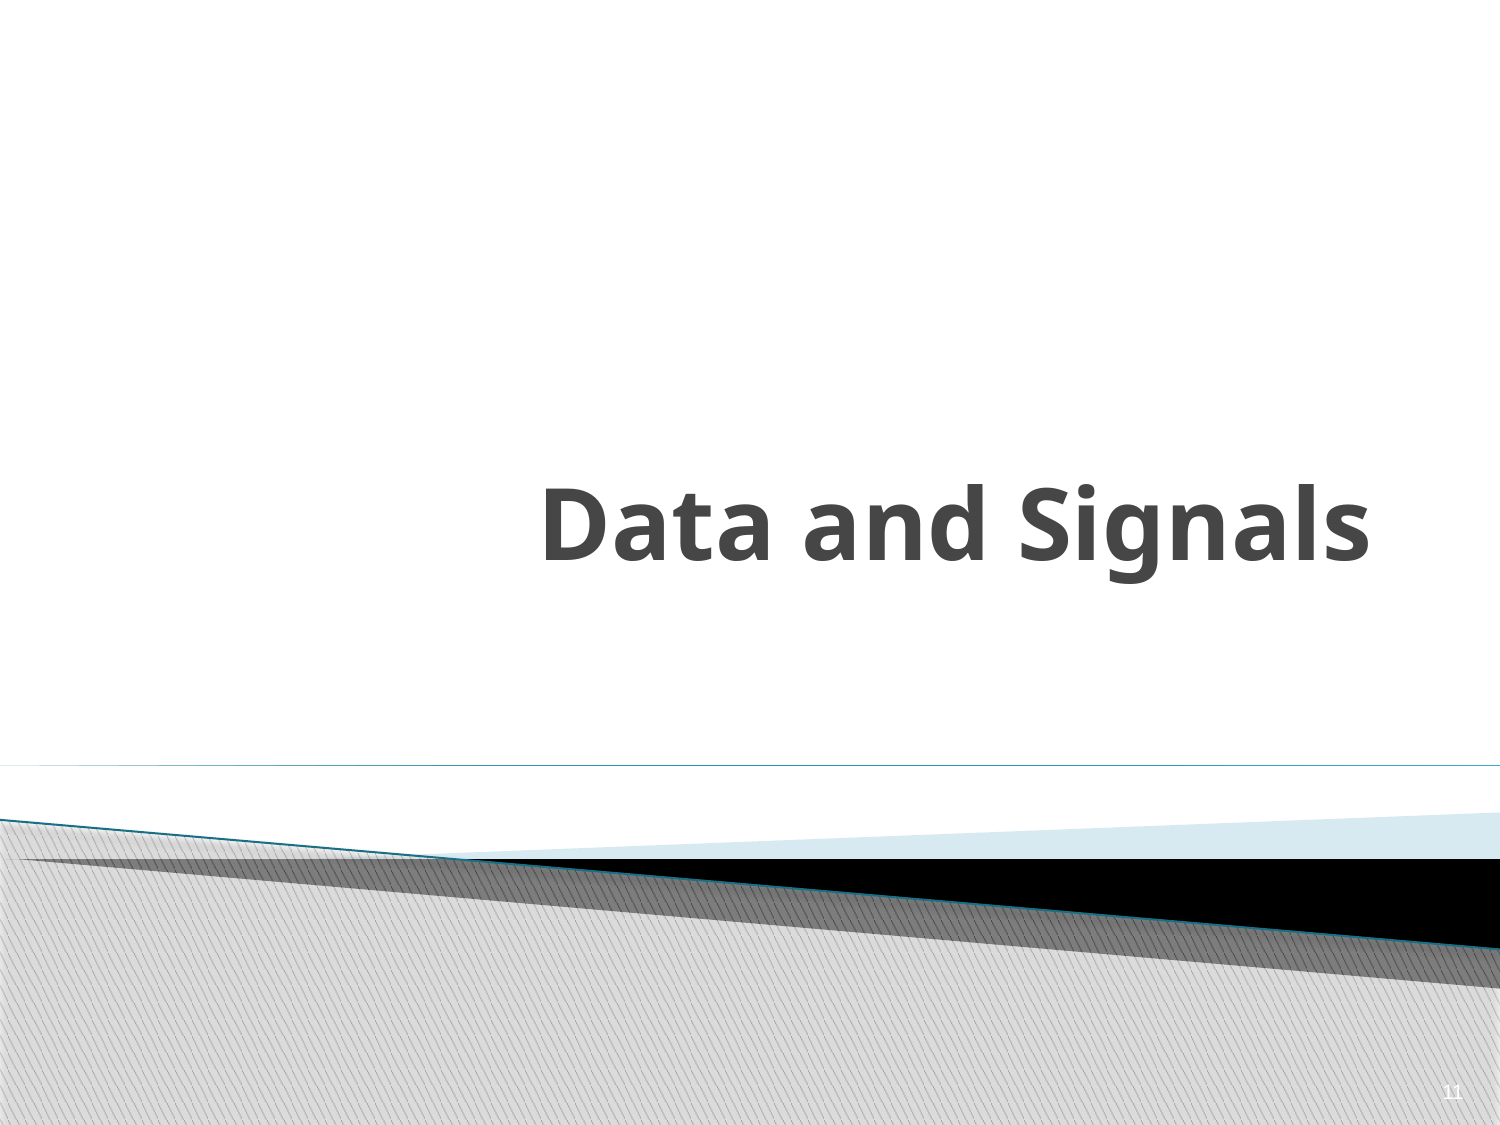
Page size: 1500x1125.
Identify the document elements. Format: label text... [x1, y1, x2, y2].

slide_number 11 [1418, 1051, 1479, 1112]
subtitle [112, 592, 1388, 790]
title Data and Signals [112, 287, 1388, 588]
picture [5, 859, 1500, 989]
